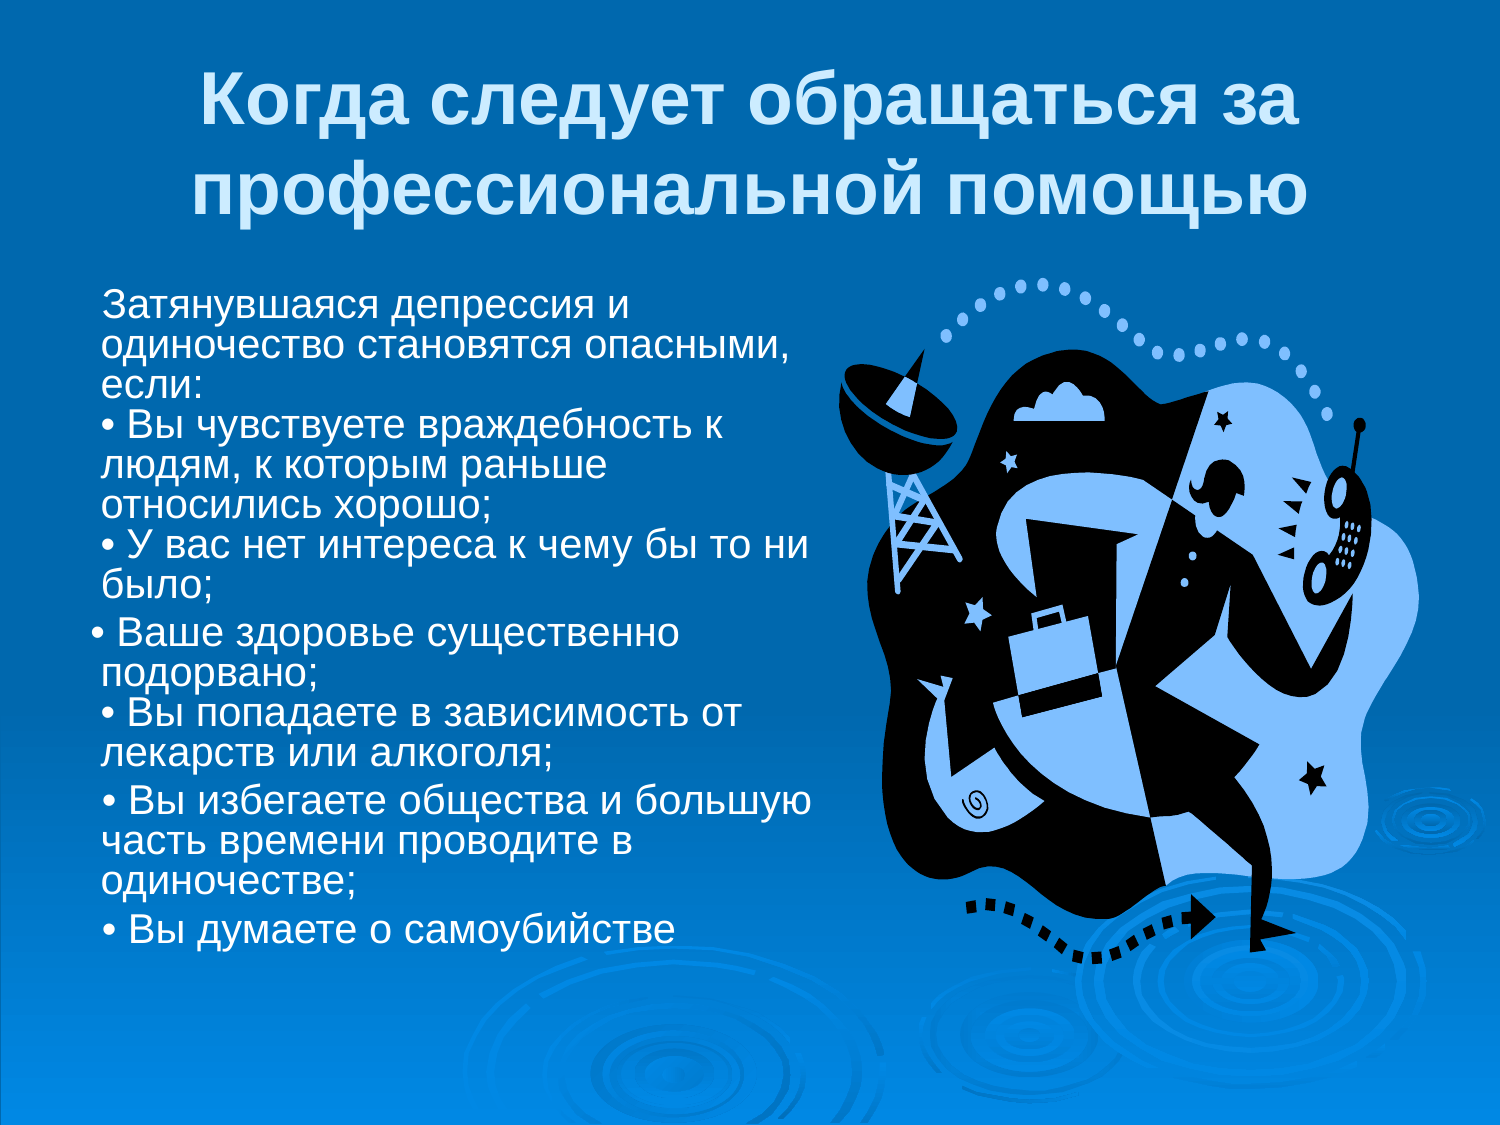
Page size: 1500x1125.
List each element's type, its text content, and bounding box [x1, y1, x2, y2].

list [832, 277, 1425, 965]
list Затянувшаяся депрессия и одиночество становятся опасными, если: • Вы чувствуете враждебность к людям, к которым раньше относились хорошо; • У вас нет интереса к чему бы то ни было; • Ваше здоровье существенно подорвано; • Вы попадаете в зависимость от лекарств или алкоголя; • Вы избегаете общества и большую часть времени проводите в одиночестве; • Вы думаете о самоубийстве [29, 278, 839, 1083]
title Когда следует обращаться за профессиональной помощью [74, 45, 1426, 233]
